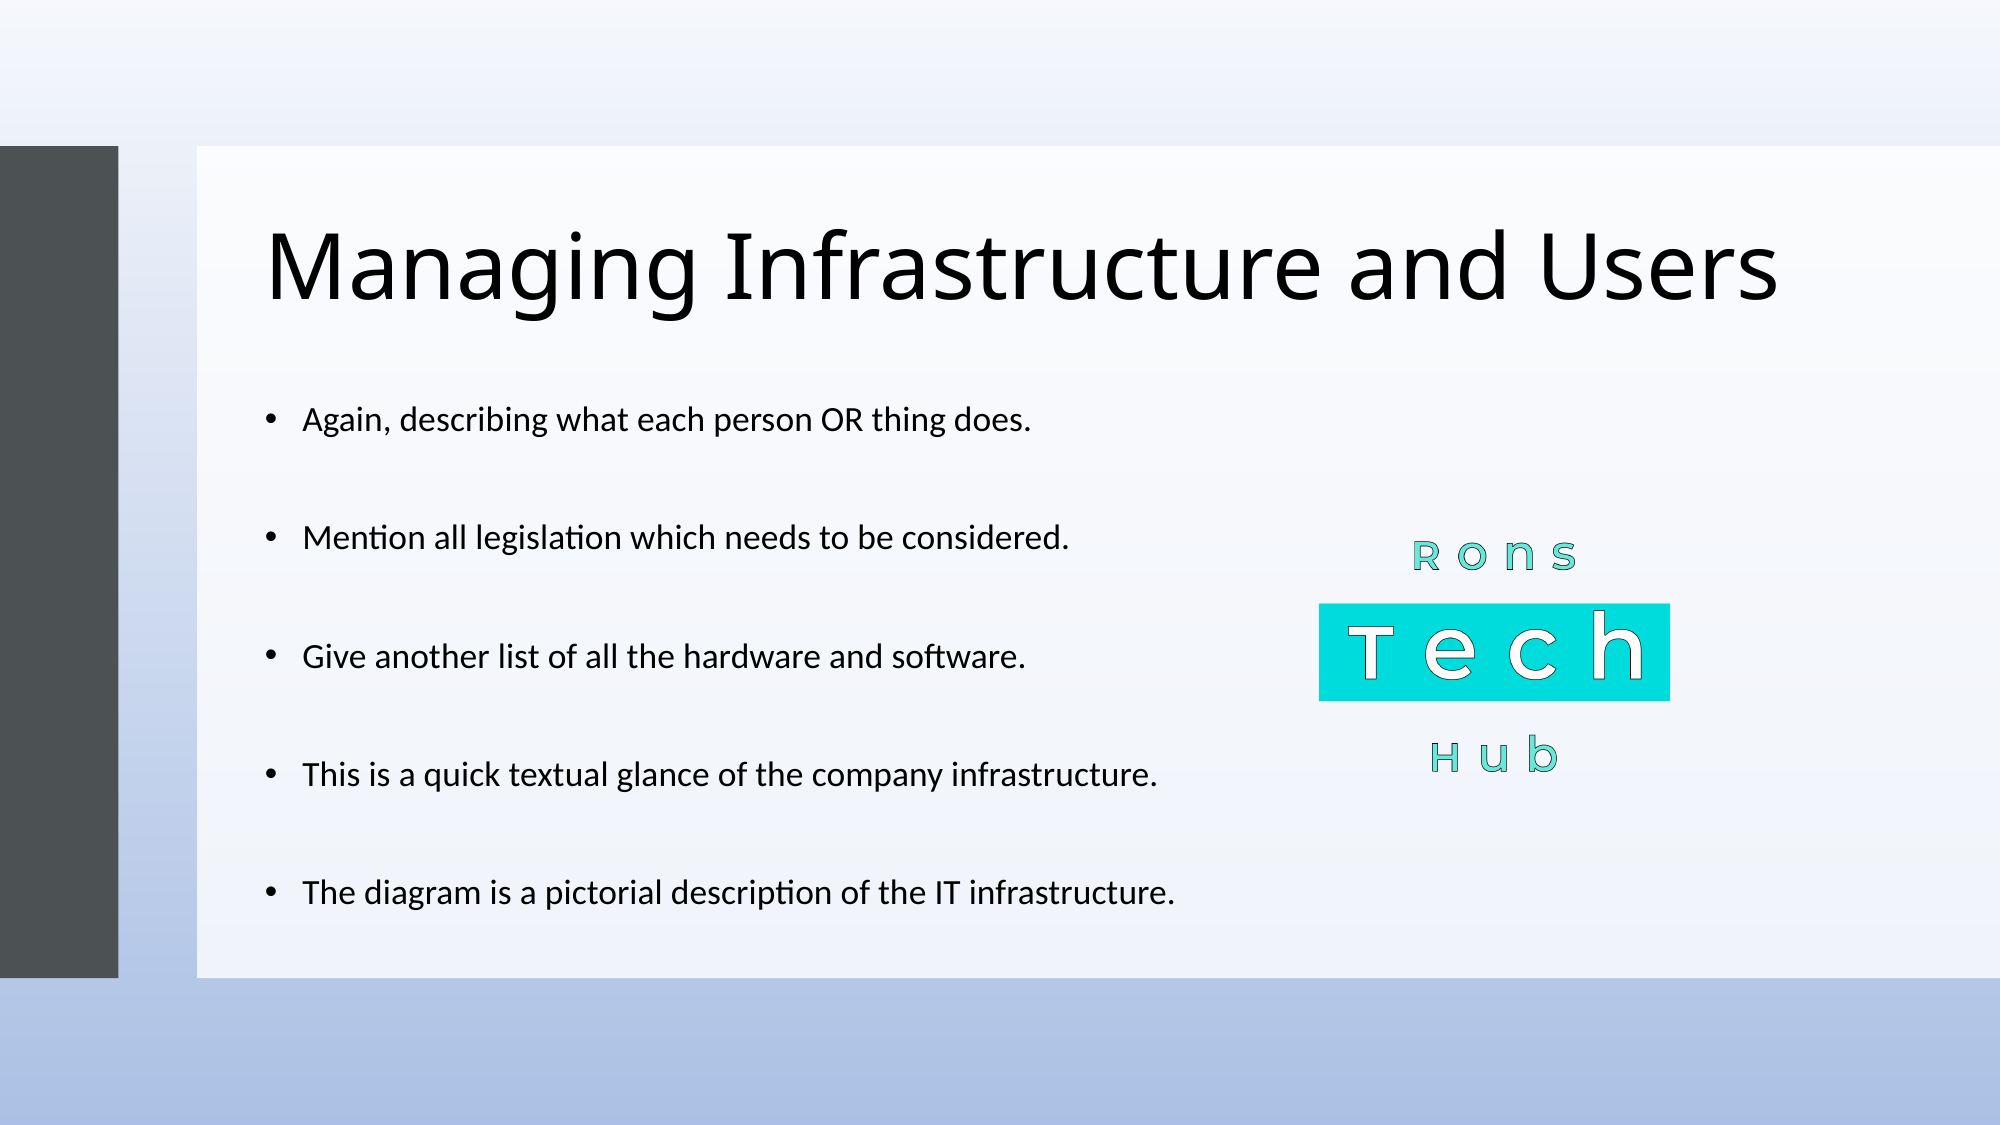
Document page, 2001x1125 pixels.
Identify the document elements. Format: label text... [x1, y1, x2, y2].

text_box [0, 145, 119, 979]
picture [1319, 473, 1670, 831]
title Managing Infrastructure and Users [249, 172, 1803, 368]
text_box [196, 145, 2000, 979]
list Again, describing what each person OR thing does. Mention all legislation which needs to be considered. Give another list of all the hardware and software. This is a quick textual glance of the company infrastructure. The diagram is a pictorial description of the IT infrastructure. [249, 393, 1803, 952]
text_box [0, 0, 2000, 1125]
